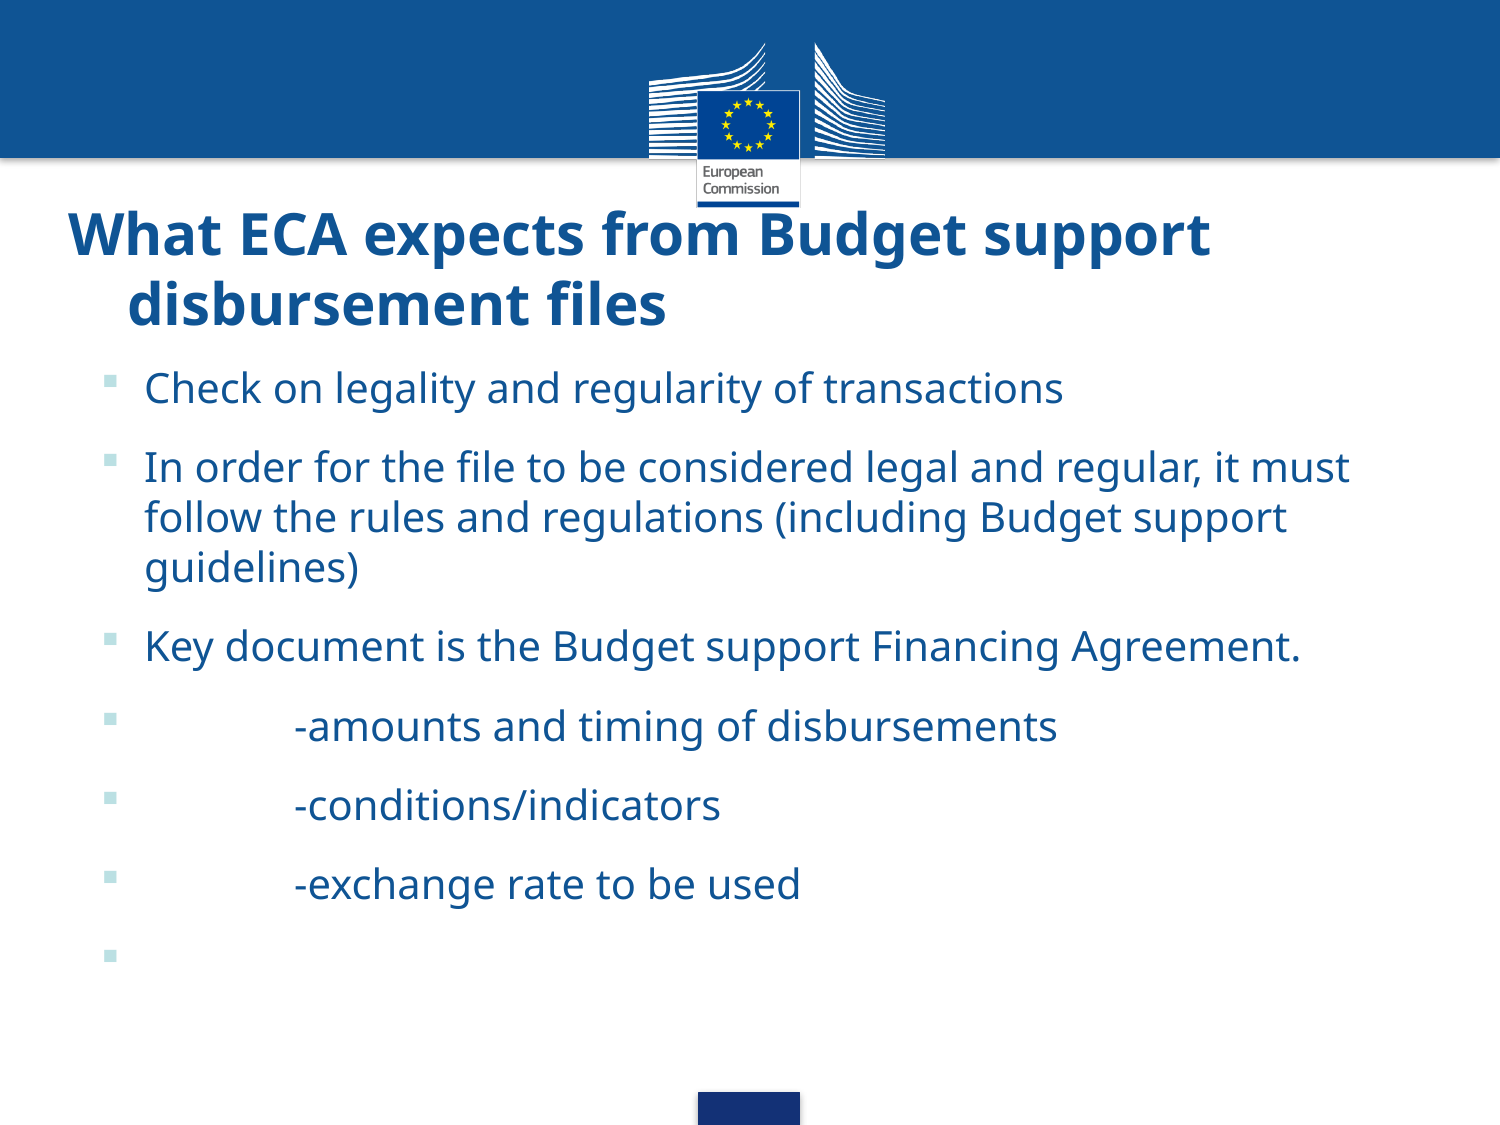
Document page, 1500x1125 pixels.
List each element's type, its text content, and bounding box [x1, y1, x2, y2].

text_box Check on legality and regularity of transactions In order for the file to be considered legal and regular, it must follow the rules and regulations (including Budget support guidelines) Key document is the Budget support Financing Agreement. -amounts and timing of disbursements -conditions/indicators -exchange rate to be used [100, 361, 1412, 1024]
title What ECA expects from Budget support disbursement files [53, 196, 1377, 338]
picture [649, 42, 885, 196]
